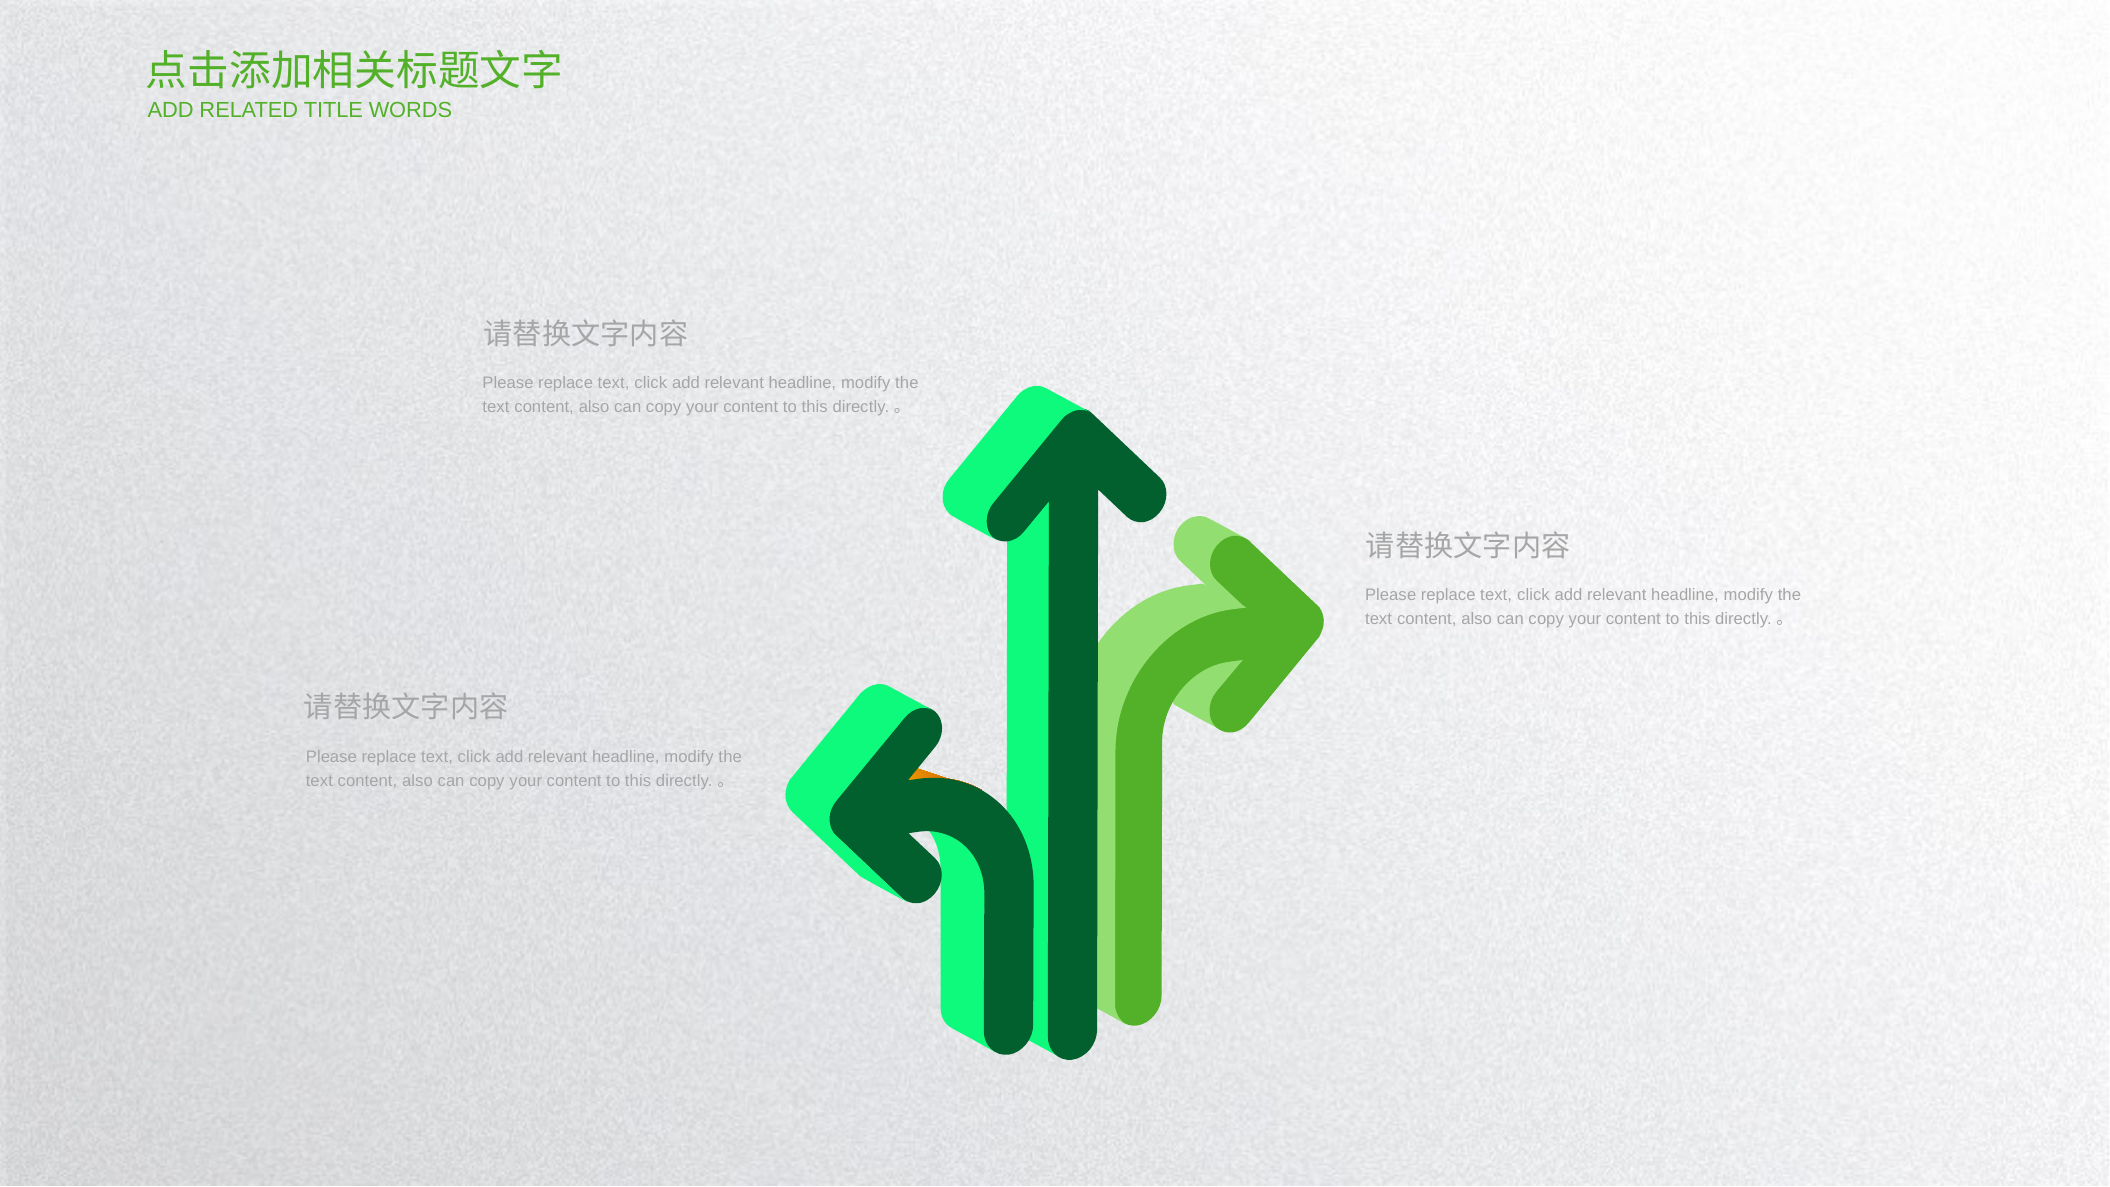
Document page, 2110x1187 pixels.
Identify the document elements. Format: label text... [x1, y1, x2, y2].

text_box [784, 385, 1326, 1062]
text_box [288, 674, 761, 796]
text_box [1350, 512, 1820, 634]
text_box 点击添加相关标题文字 [145, 43, 564, 95]
picture [0, 0, 2110, 1186]
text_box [467, 301, 938, 423]
text_box ADD RELATED TITLE WORDS [147, 96, 453, 123]
